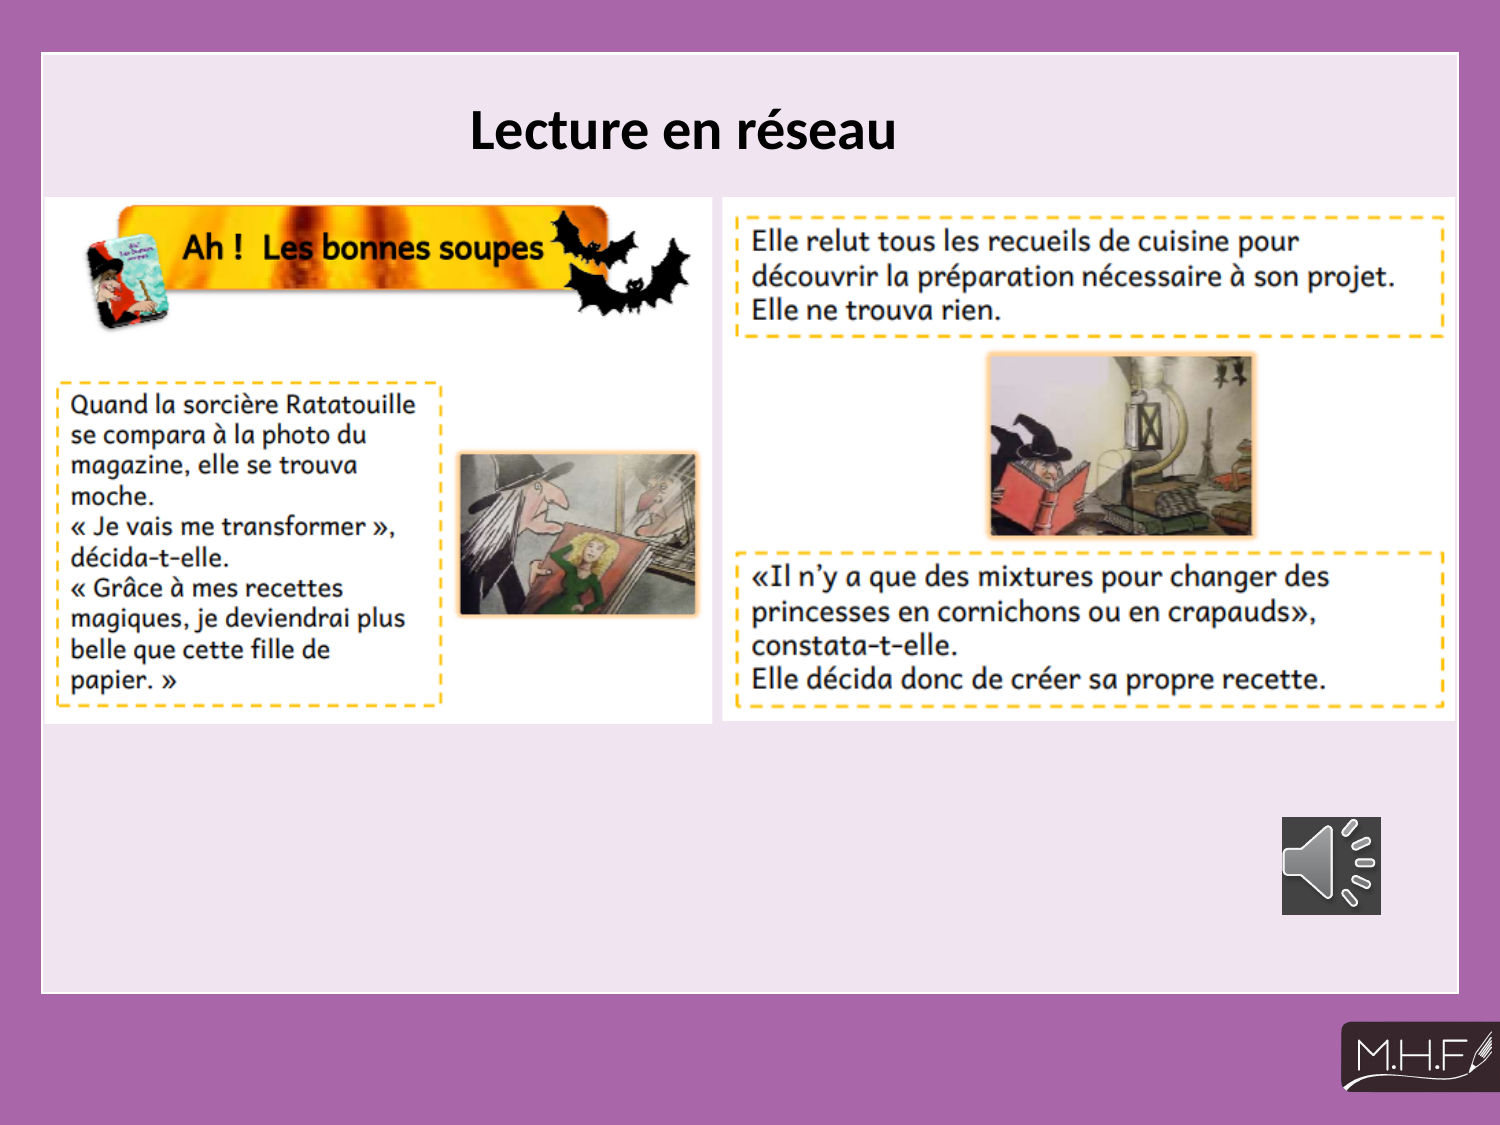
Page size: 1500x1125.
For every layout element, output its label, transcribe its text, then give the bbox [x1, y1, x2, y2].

picture [1281, 815, 1382, 916]
picture [722, 197, 1456, 721]
text_box Lecture en réseau [455, 84, 1045, 169]
picture [1331, 1010, 1500, 1100]
picture [44, 197, 713, 724]
